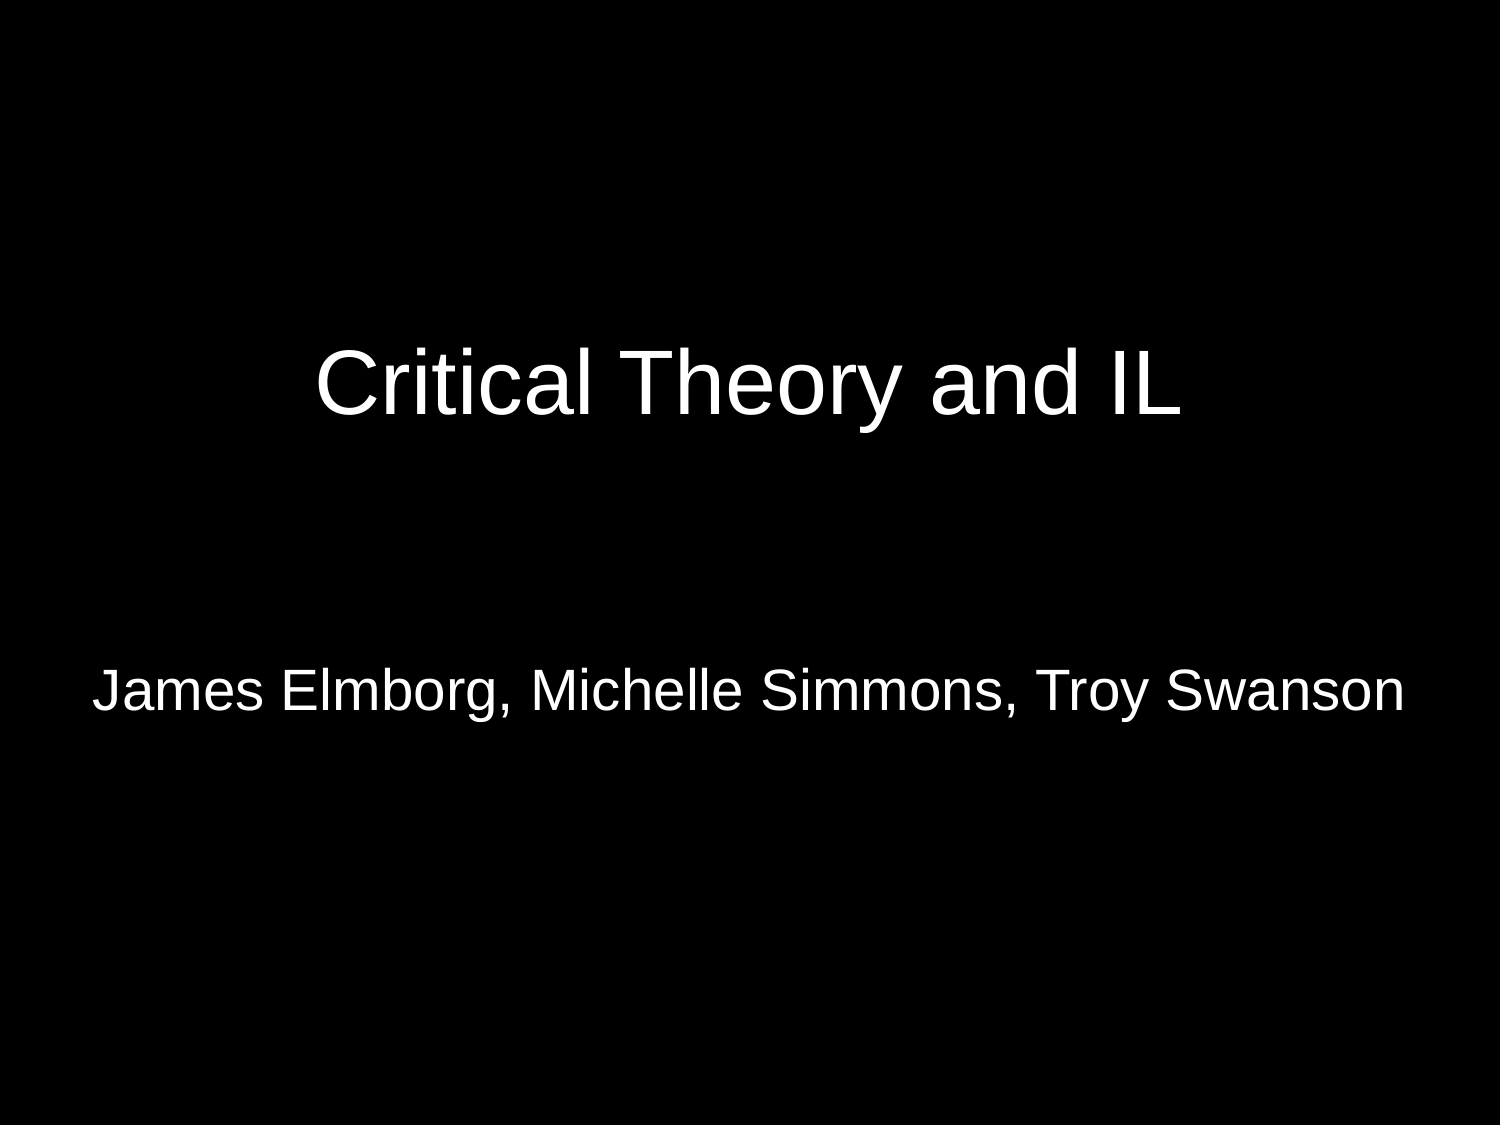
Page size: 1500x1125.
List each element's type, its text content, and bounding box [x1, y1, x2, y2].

title Critical Theory and IL James Elmborg, Michelle Simmons, Troy Swanson [74, 44, 1426, 1001]
